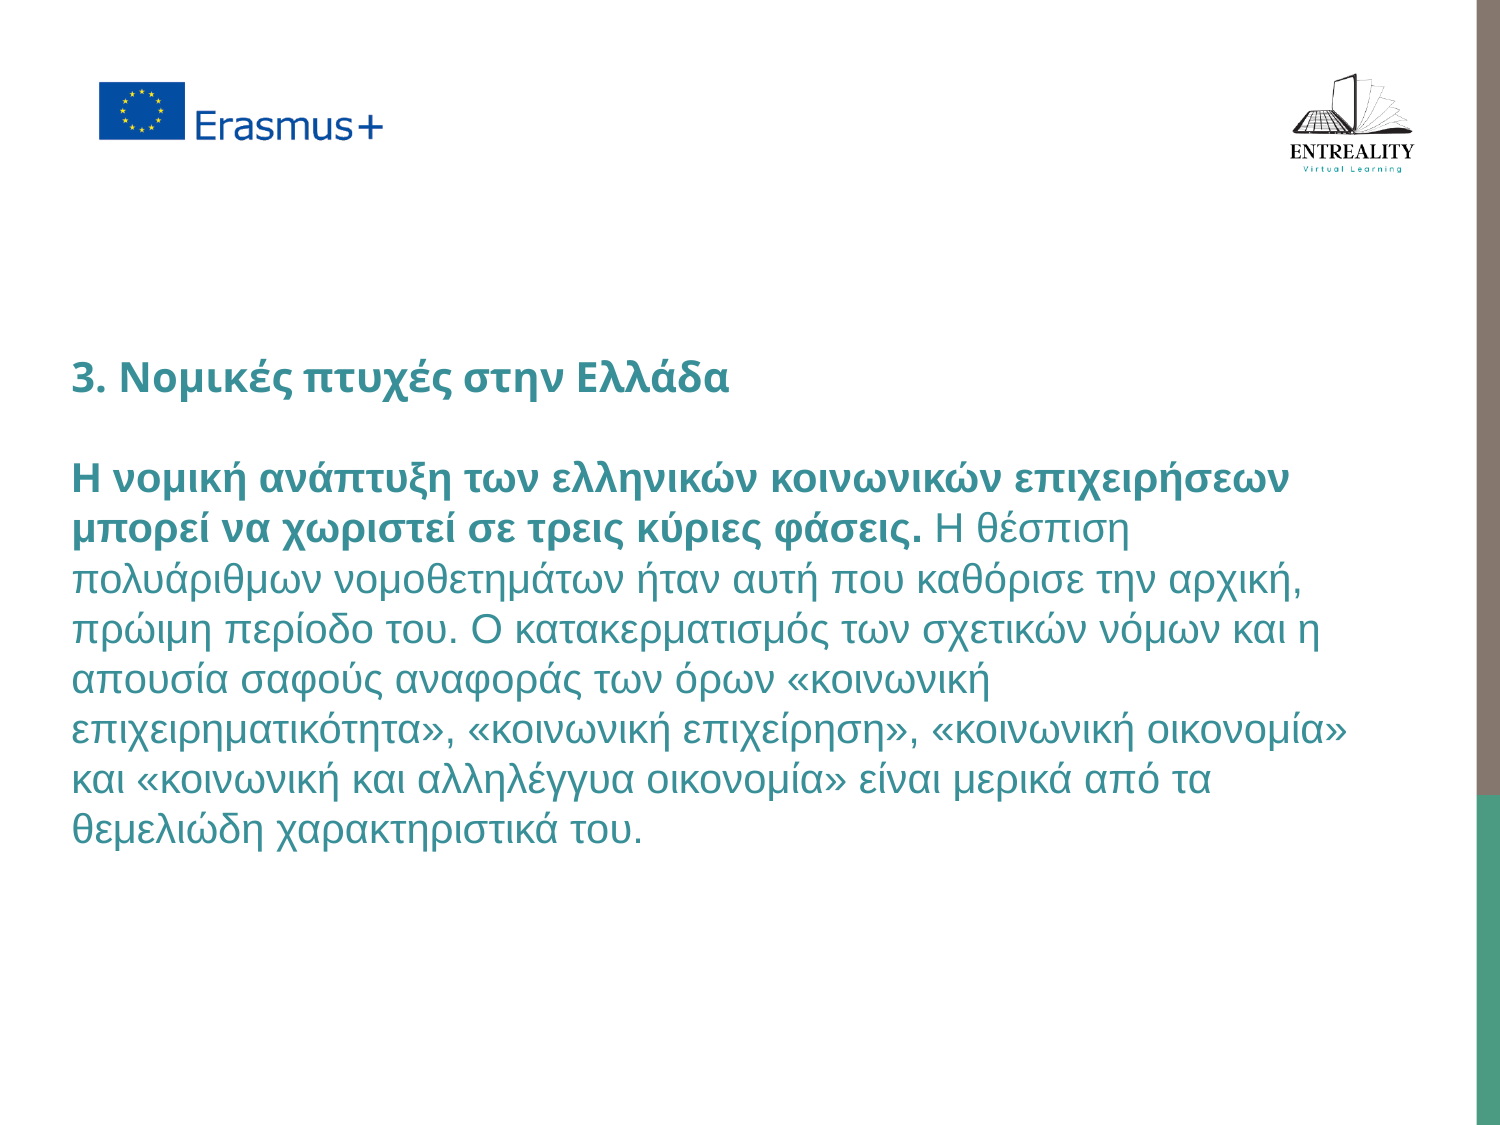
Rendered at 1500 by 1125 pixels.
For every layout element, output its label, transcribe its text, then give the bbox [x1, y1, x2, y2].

picture [81, 64, 399, 156]
title 3. Νομικές πτυχές στην Ελλάδα Η νομική ανάπτυξη των ελληνικών κοινωνικών επιχειρήσεων μπορεί να χωριστεί σε τρεις κύριες φάσεις. Η θέσπιση πολυάριθμων νομοθετημάτων ήταν αυτή που καθόρισε την αρχική, πρώιμη περίοδο του. Ο κατακερματισμός των σχετικών νόμων και η απουσία σαφούς αναφοράς των όρων «κοινωνική επιχειρηματικότητα», «κοινωνική επιχείρηση», «κοινωνική οικονομία» και «κοινωνική και αλληλέγγυα οικονομία» είναι μερικά από τα θεμελιώδη χαρακτηριστικά του. [56, 337, 1381, 965]
picture [1246, 17, 1458, 229]
subtitle [105, 656, 1301, 751]
